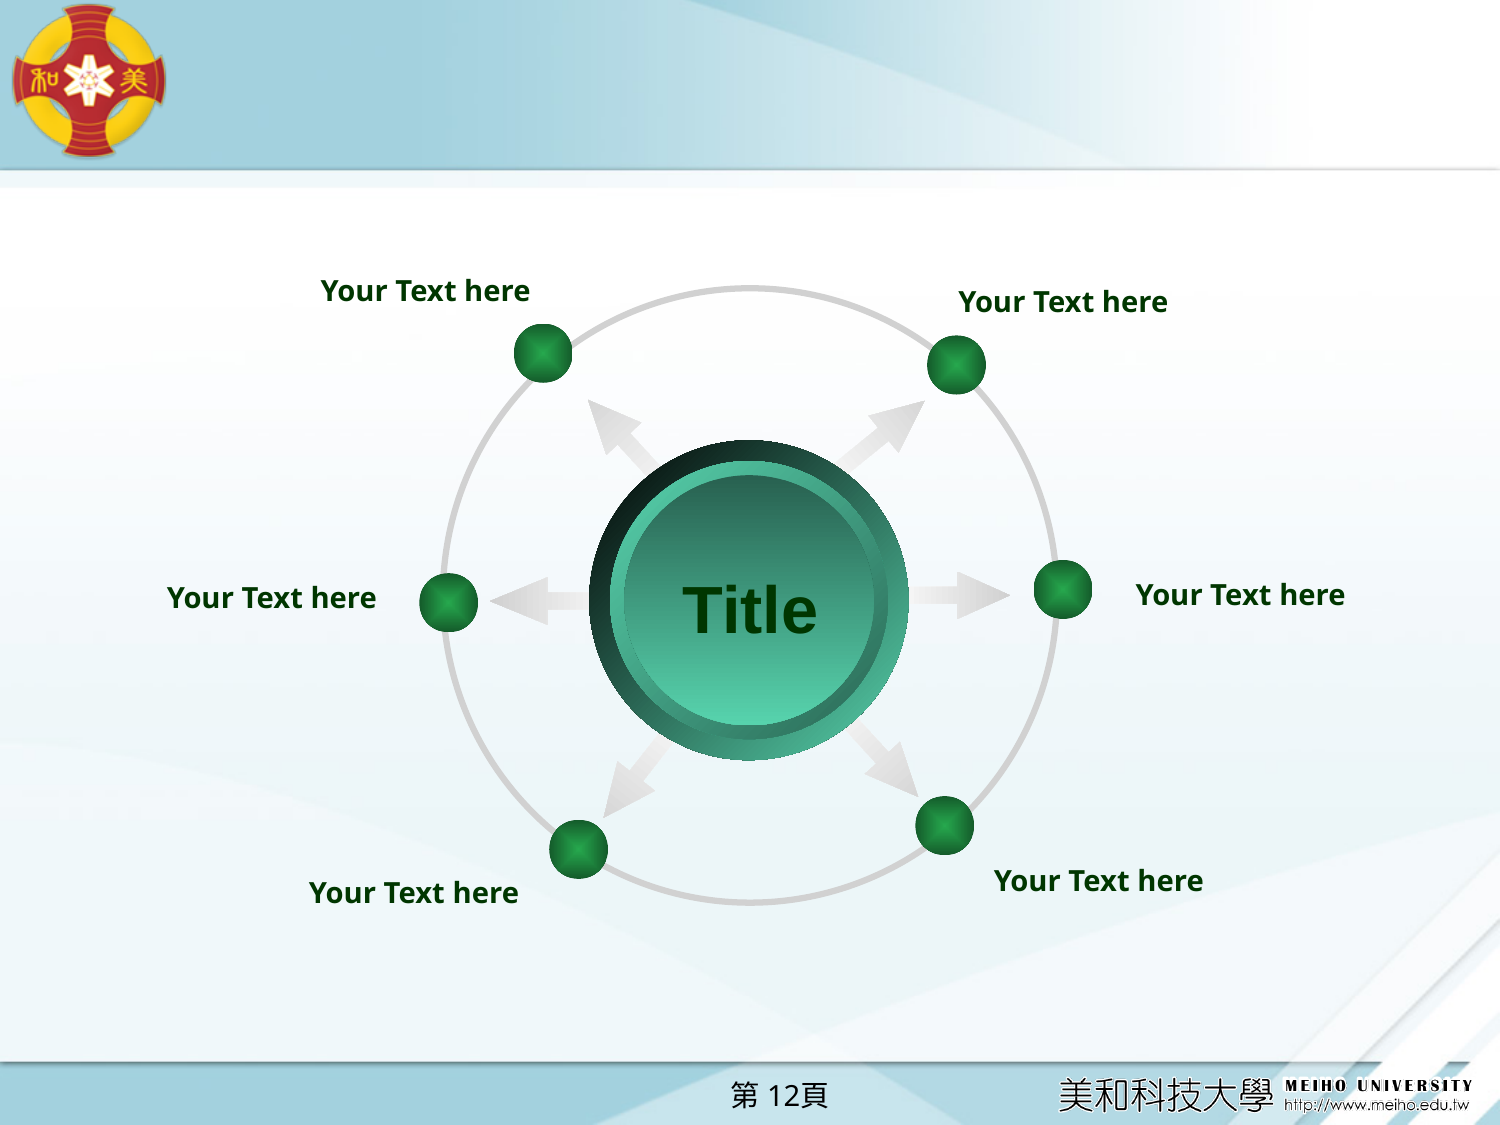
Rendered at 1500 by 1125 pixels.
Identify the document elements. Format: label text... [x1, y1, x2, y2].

text_box Your Text here [943, 276, 1184, 326]
picture [0, 0, 1500, 1125]
text_box [1033, 559, 1093, 620]
text_box [443, 288, 1057, 903]
title 圖形運用 [229, 164, 1495, 303]
text_box Your Text here [305, 264, 546, 315]
text_box [549, 819, 609, 879]
text_box Your Text here [1120, 568, 1361, 619]
text_box Your Text here [293, 866, 534, 917]
text_box Your Text here [978, 855, 1219, 905]
text_box [419, 573, 479, 633]
text_box [927, 335, 986, 395]
text_box [915, 796, 975, 856]
text_box [513, 323, 573, 383]
text_box Your Text here [152, 571, 392, 622]
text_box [588, 440, 909, 761]
